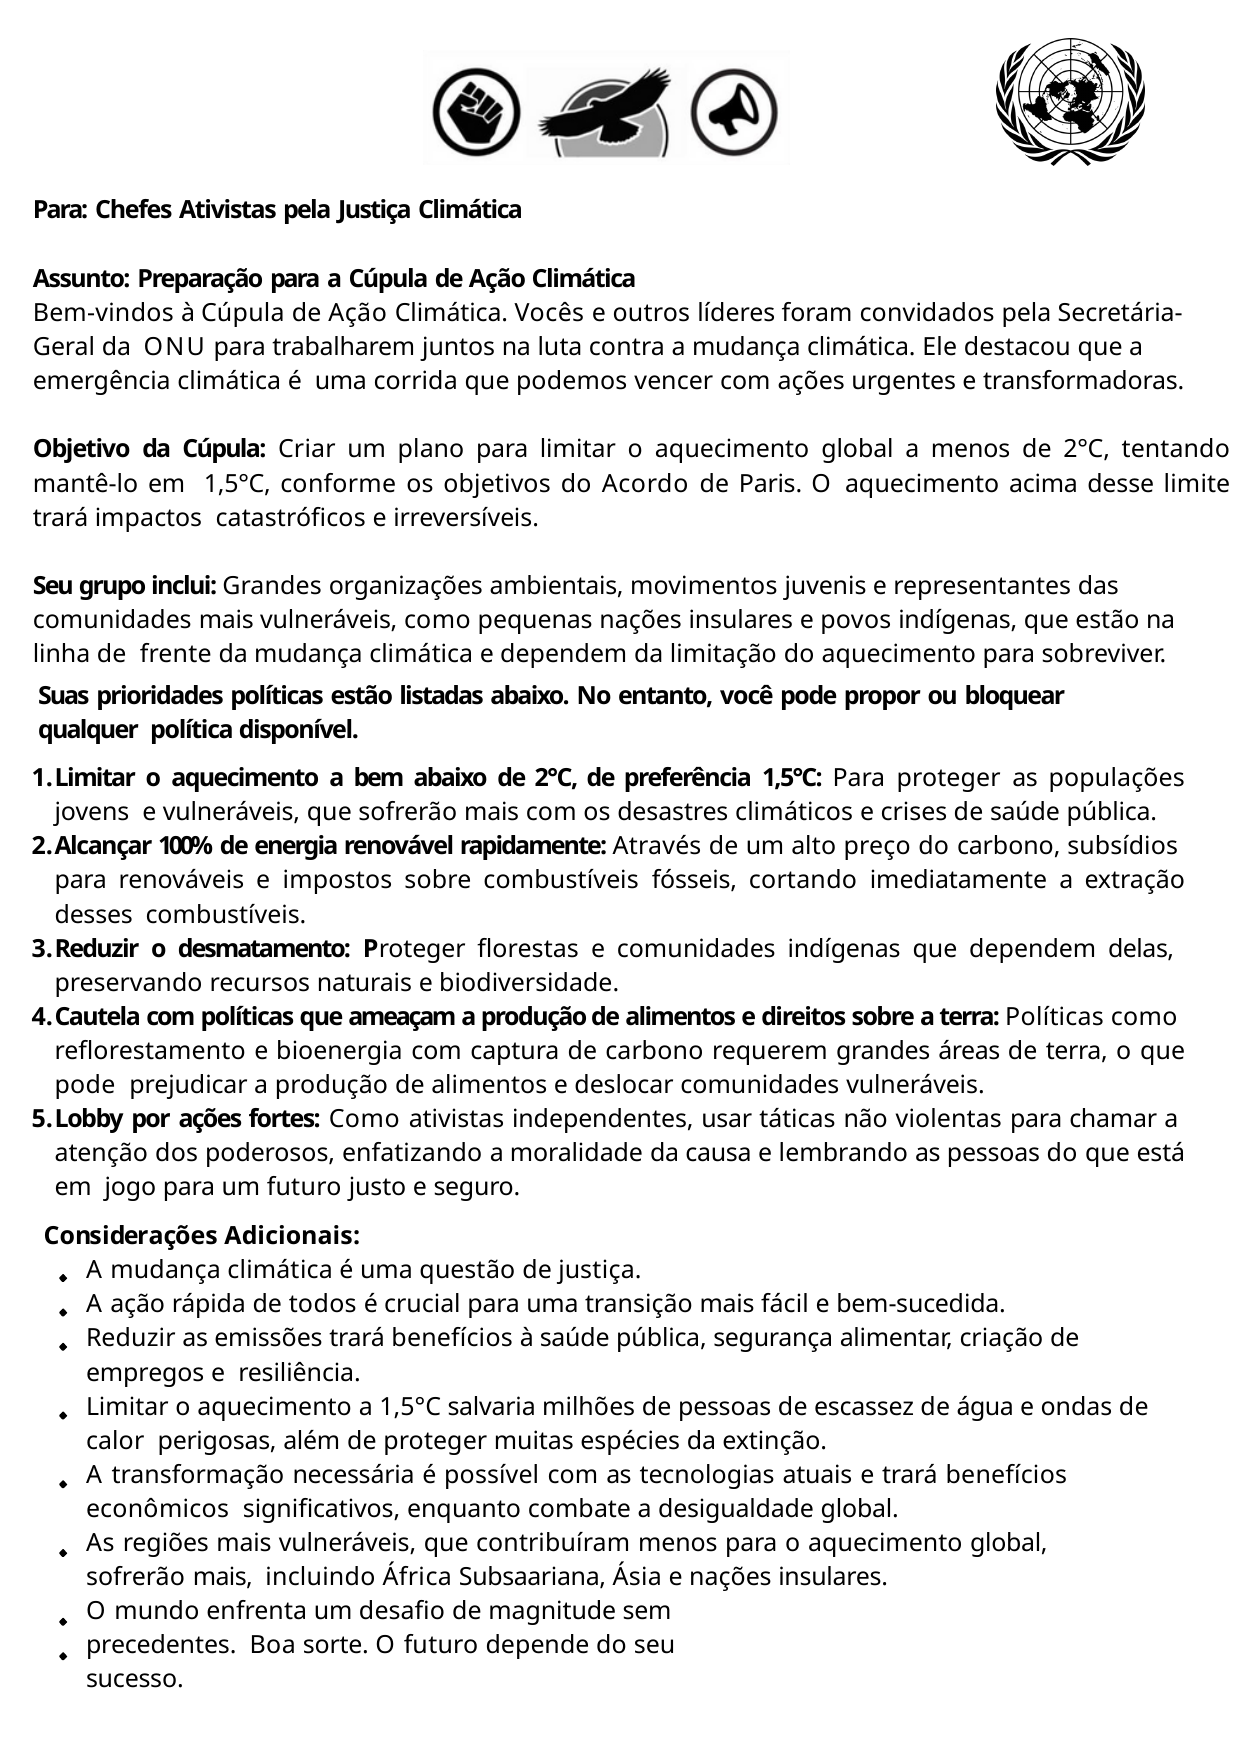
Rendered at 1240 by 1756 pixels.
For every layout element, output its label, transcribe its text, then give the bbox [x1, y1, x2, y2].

picture [995, 38, 1145, 166]
text_box Para: Chefes Ativistas pela Justiça Climática Assunto: Preparação para a Cúpula de Ação Climática Bem-vindos à Cúpula de Ação Climática. Vocês e outros líderes foram convidados pela Secretária-Geral da ONU para trabalharem juntos na luta contra a mudança climática. Ele destacou que a emergência climática é uma corrida que podemos vencer com ações urgentes e transformadoras. Objetivo da Cúpula: Criar um plano para limitar o aquecimento global a menos de 2°C, tentando mantê-lo em 1,5°C, conforme os objetivos do Acordo de Paris. O aquecimento acima desse limite trará impactos catastróficos e irreversíveis. Seu grupo inclui: Grandes organizações ambientais, movimentos juvenis e representantes das comunidades mais vulneráveis, como pequenas nações insulares e povos indígenas, que estão na linha de frente da mudança climática e dependem da limitação do aquecimento para sobreviver. Suas prioridades políticas estão listadas abaixo. No entanto, você pode propor ou bloquear qualquer política disponível. Limitar o aquecimento a bem abaixo de 2°C, de preferência 1,5°C: Para proteger as populações jovens e vulneráveis, que sofrerão mais com os desastres climáticos e crises de saúde pública. Alcançar 100% de energia renovável rapidamente: Através de um alto preço do carbono, subsídios para renováveis e impostos sobre combustíveis fósseis, cortando imediatamente a extração desses combustíveis. Reduzir o desmatamento: Proteger florestas e comunidades indígenas que dependem delas, preservando recursos naturais e biodiversidade. Cautela com políticas que ameaçam a produção de alimentos e direitos sobre a terra: Políticas como reflorestamento e bioenergia com captura de carbono requerem grandes áreas de terra, o que pode prejudicar a produção de alimentos e deslocar comunidades vulneráveis. Lobby por ações fortes: Como ativistas independentes, usar táticas não violentas para chamar a atenção dos poderosos, enfatizando a moralidade da causa e lembrando as pessoas do que está em jogo para um futuro justo e seguro. Considerações Adicionais: A mudança climática é uma questão de justiça. A ação rápida de todos é crucial para uma transição mais fácil e bem-sucedida. Reduzir as emissões trará benefícios à saúde pública, segurança alimentar, criação de empregos e resiliência. Limitar o aquecimento a 1,5°C salvaria milhões de pessoas de escassez de água e ondas de calor perigosas, além de proteger muitas espécies da extinção. A transformação necessária é possível com as tecnologias atuais e trará benefícios econômicos significativos, enquanto combate a desigualdade global. As regiões mais vulneráveis, que contribuíram menos para o aquecimento global, sofrerão mais, incluindo África Subsaariana, Ásia e nações insulares. O mundo enfrenta um desafio de magnitude sem precedentes. Boa sorte. O futuro depende do seu sucesso. [29, 191, 1232, 1693]
picture [423, 50, 790, 166]
